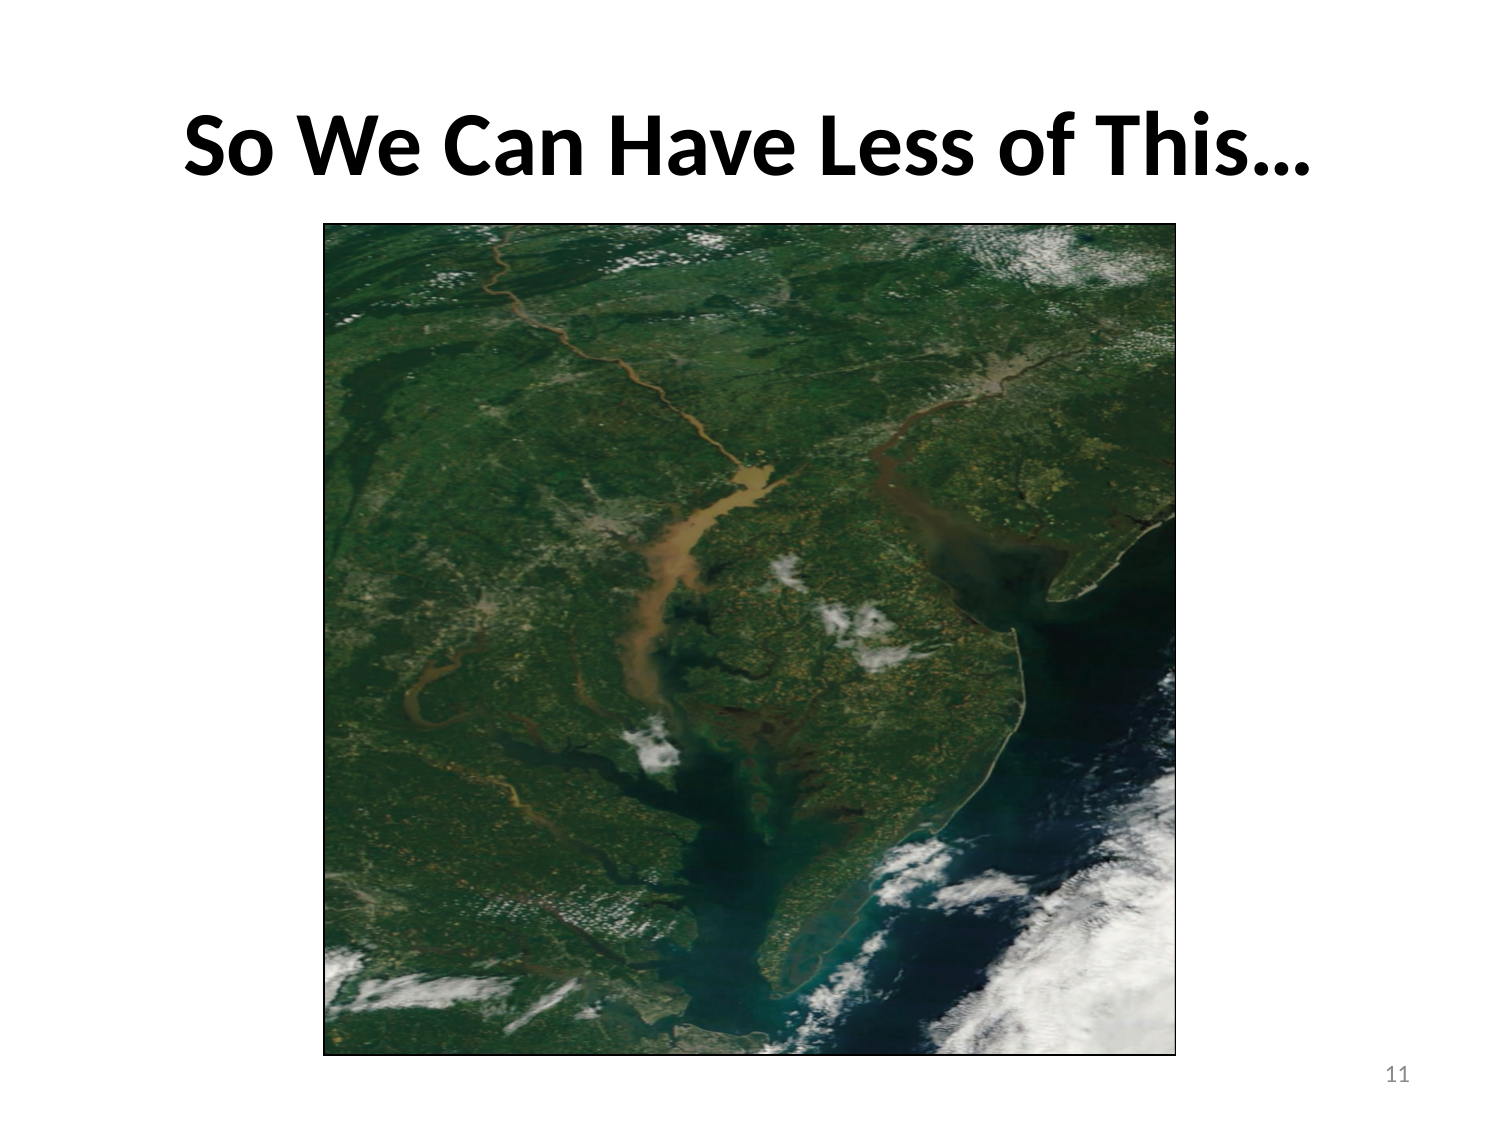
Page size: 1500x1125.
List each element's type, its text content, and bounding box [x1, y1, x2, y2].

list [324, 224, 1176, 1055]
title So We Can Have Less of This… [75, 45, 1425, 233]
slide_number 11 [1074, 1042, 1425, 1103]
